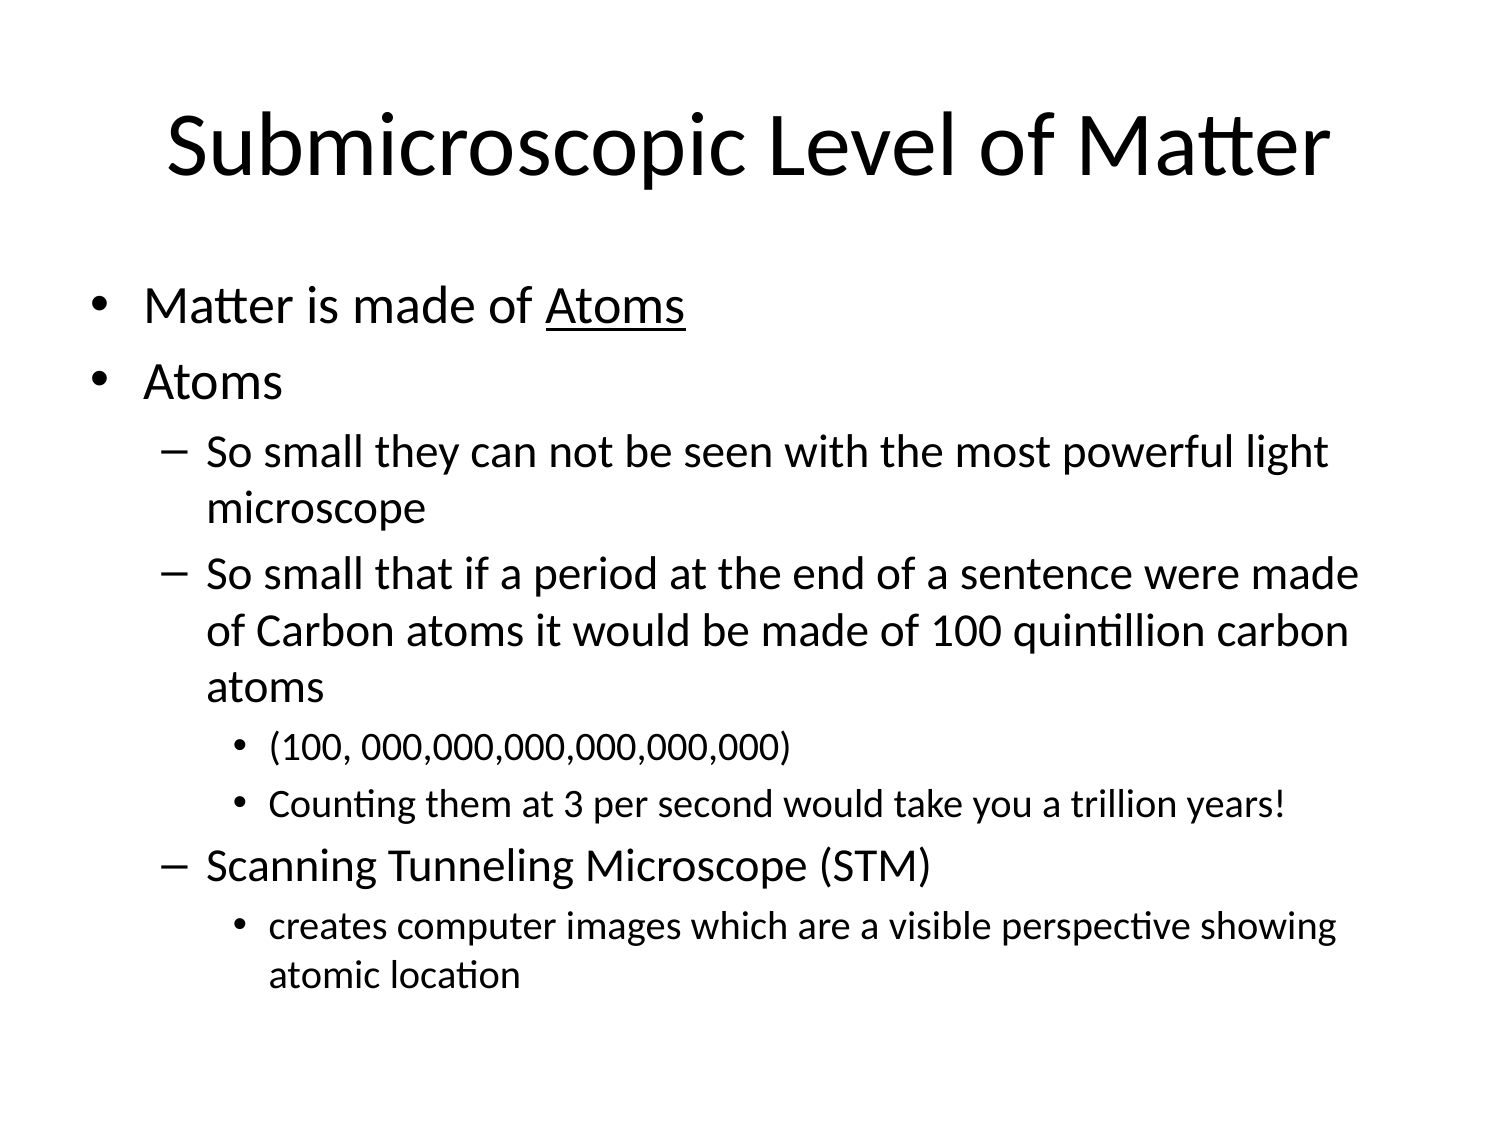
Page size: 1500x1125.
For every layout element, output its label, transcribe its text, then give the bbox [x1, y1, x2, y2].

list Matter is made of Atoms Atoms So small they can not be seen with the most powerful light microscope So small that if a period at the end of a sentence were made of Carbon atoms it would be made of 100 quintillion carbon atoms (100, 000,000,000,000,000,000) Counting them at 3 per second would take you a trillion years! Scanning Tunneling Microscope (STM) creates computer images which are a visible perspective showing atomic location [75, 262, 1425, 1005]
title Submicroscopic Level of Matter [75, 45, 1425, 233]
